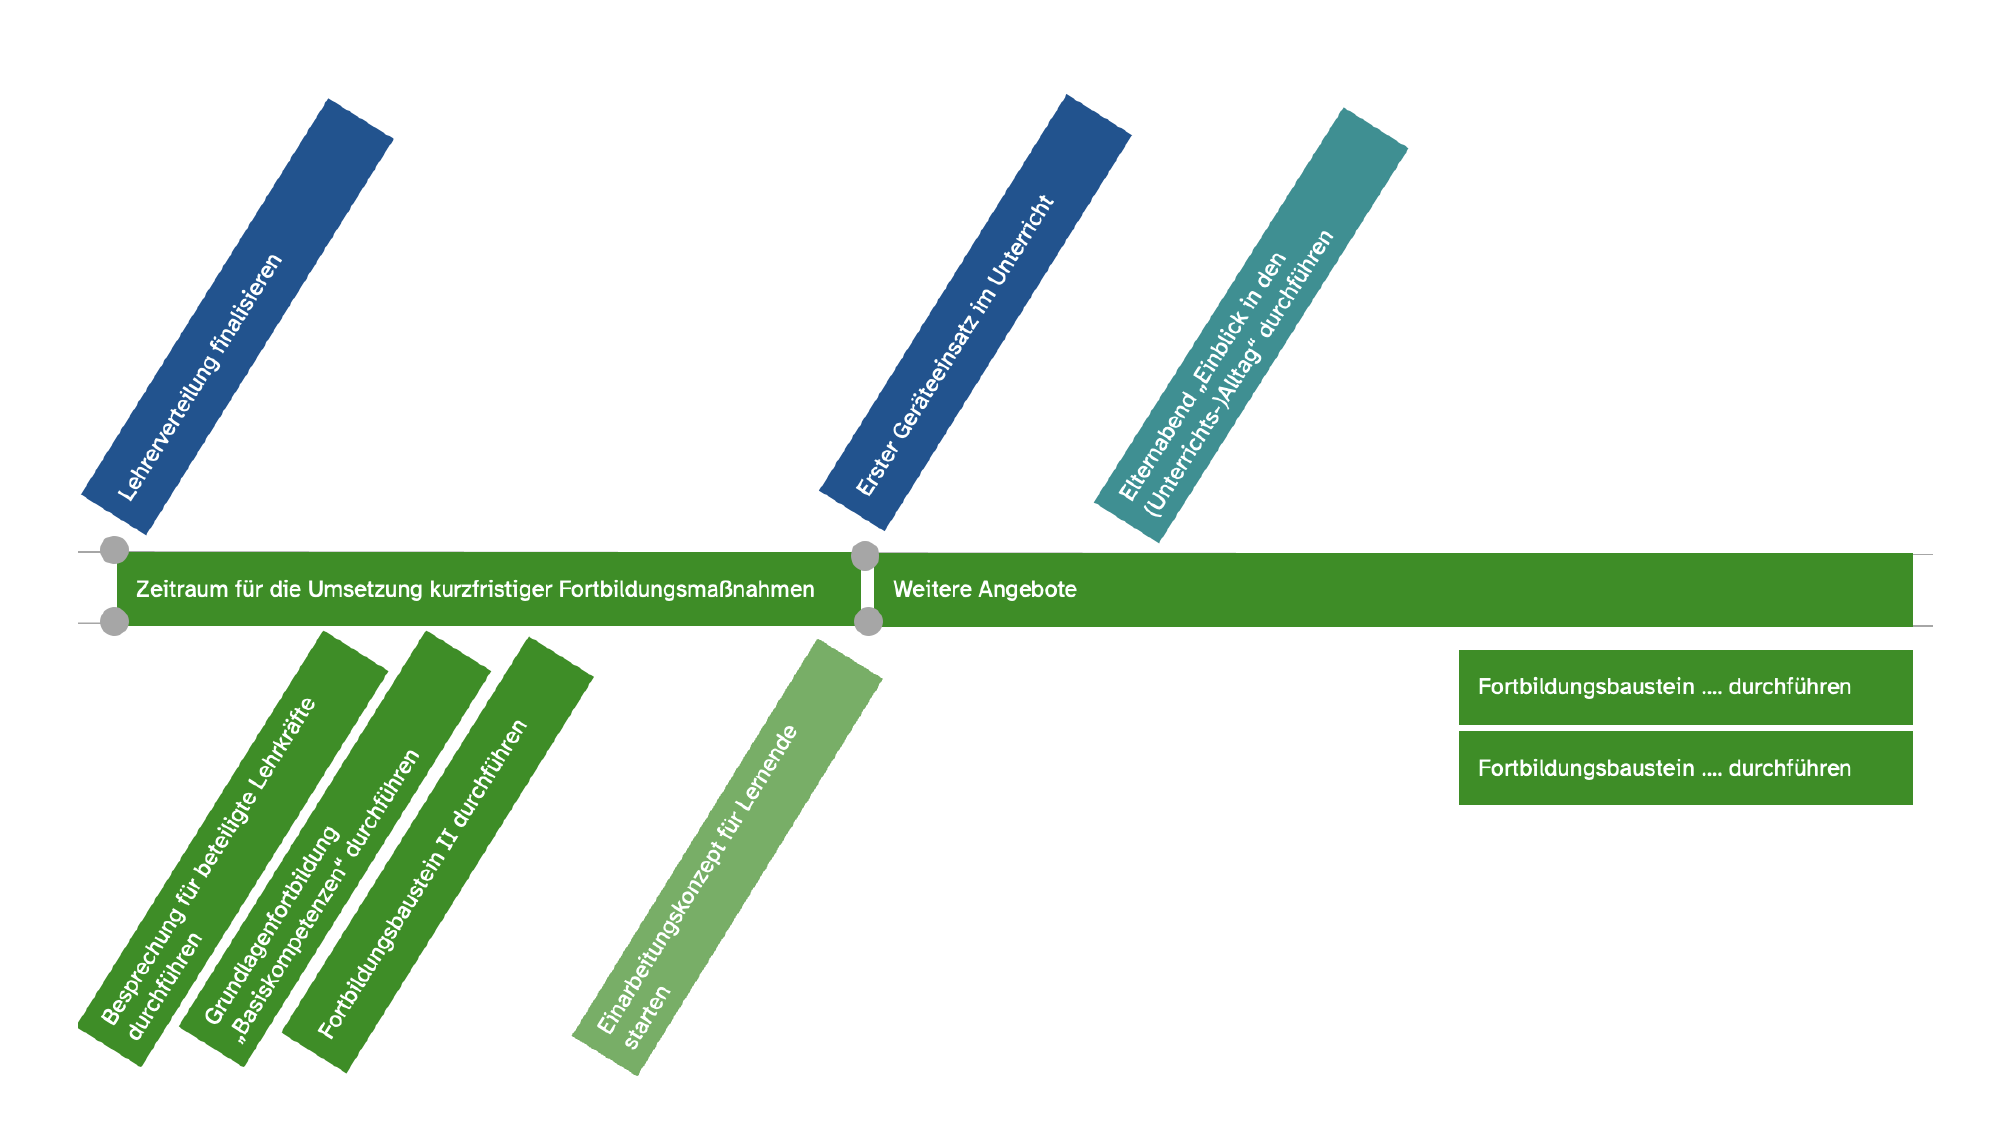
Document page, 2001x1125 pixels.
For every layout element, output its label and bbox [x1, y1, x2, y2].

picture [78, 42, 1934, 1084]
